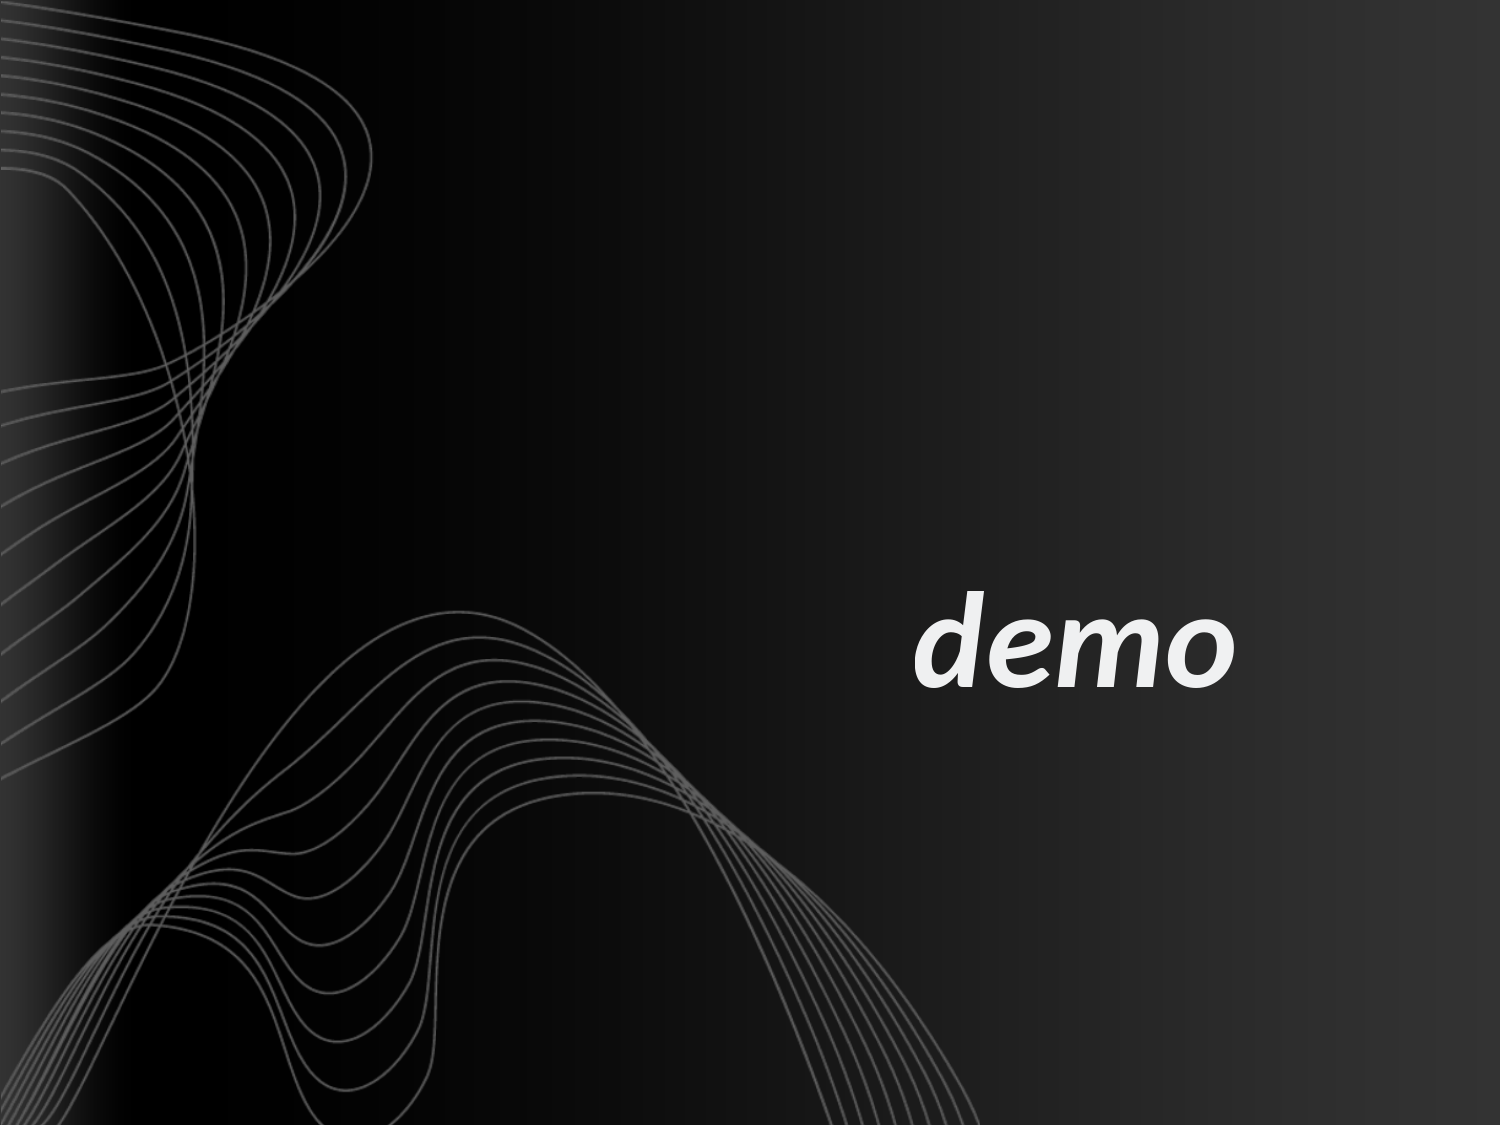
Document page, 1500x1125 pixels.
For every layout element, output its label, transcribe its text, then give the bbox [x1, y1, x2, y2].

picture [0, 0, 1500, 1125]
text_box demo [984, 539, 1402, 727]
